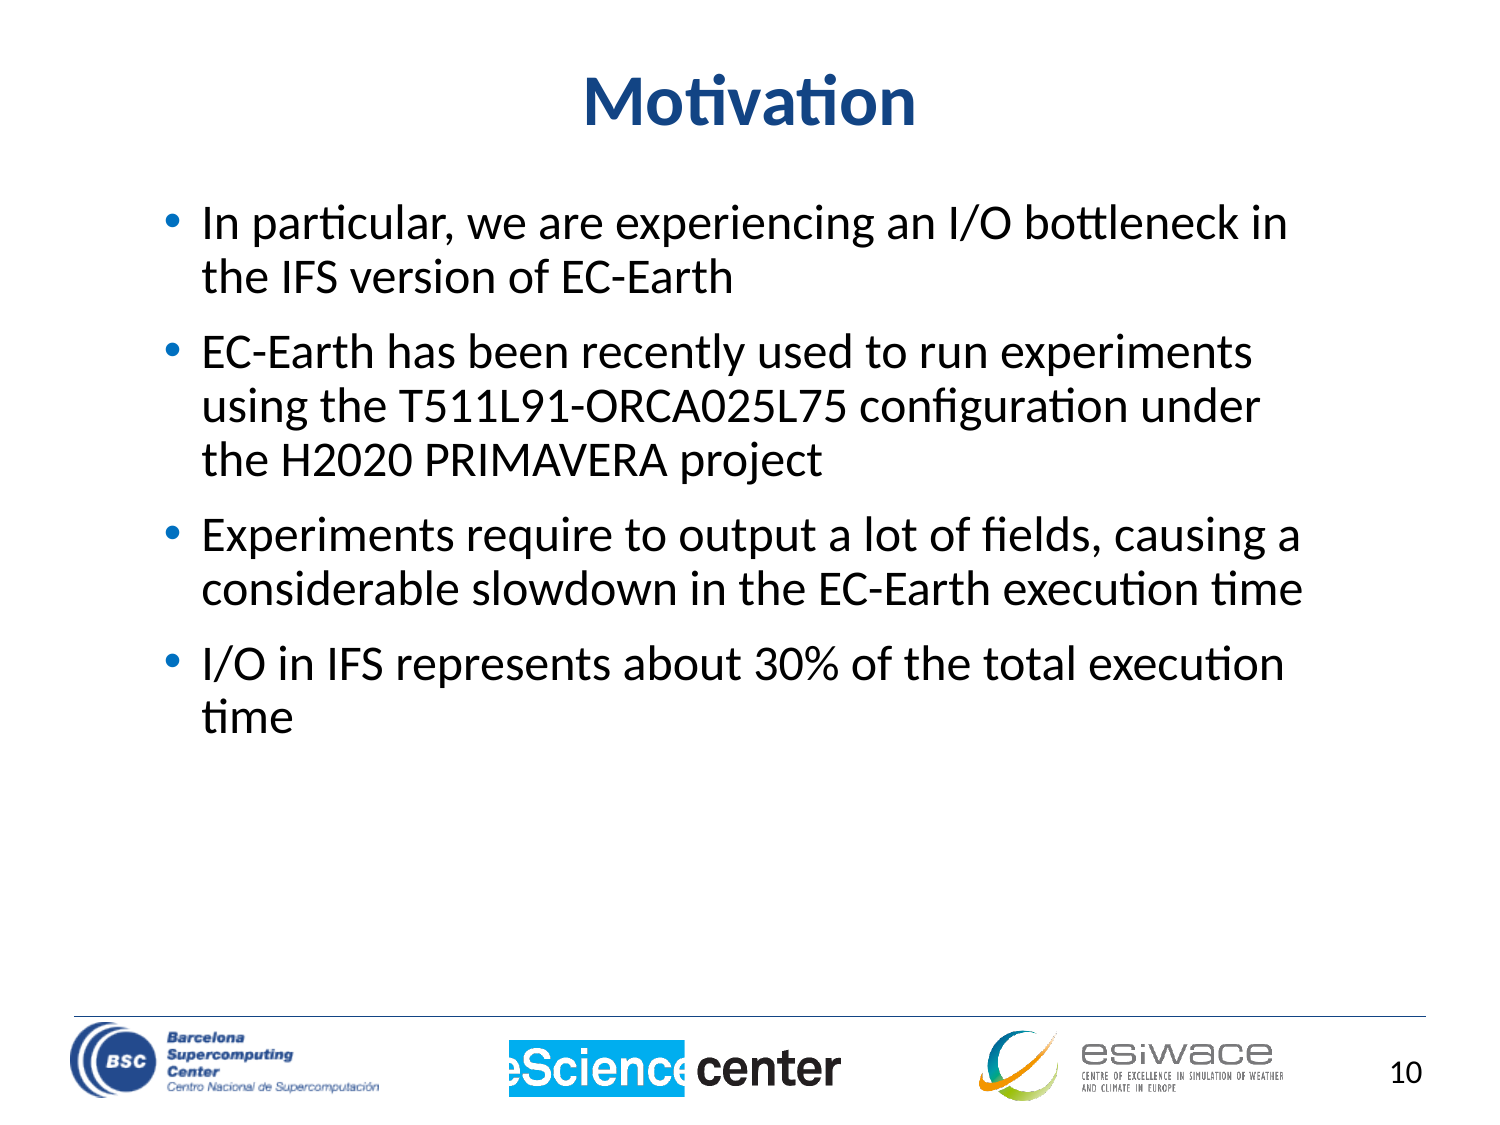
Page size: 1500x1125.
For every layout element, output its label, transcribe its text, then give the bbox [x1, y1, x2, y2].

list In particular, we are experiencing an I/O bottleneck in the IFS version of EC-Earth EC-Earth has been recently used to run experiments using the T511L91-ORCA025L75 configuration under the H2020 PRIMAVERA project Experiments require to output a lot of fields, causing a considerable slowdown in the EC-Earth execution time I/O in IFS represents about 30% of the total execution time [140, 166, 1360, 1006]
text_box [73, 1016, 1438, 1103]
title Motivation [192, 45, 1308, 159]
